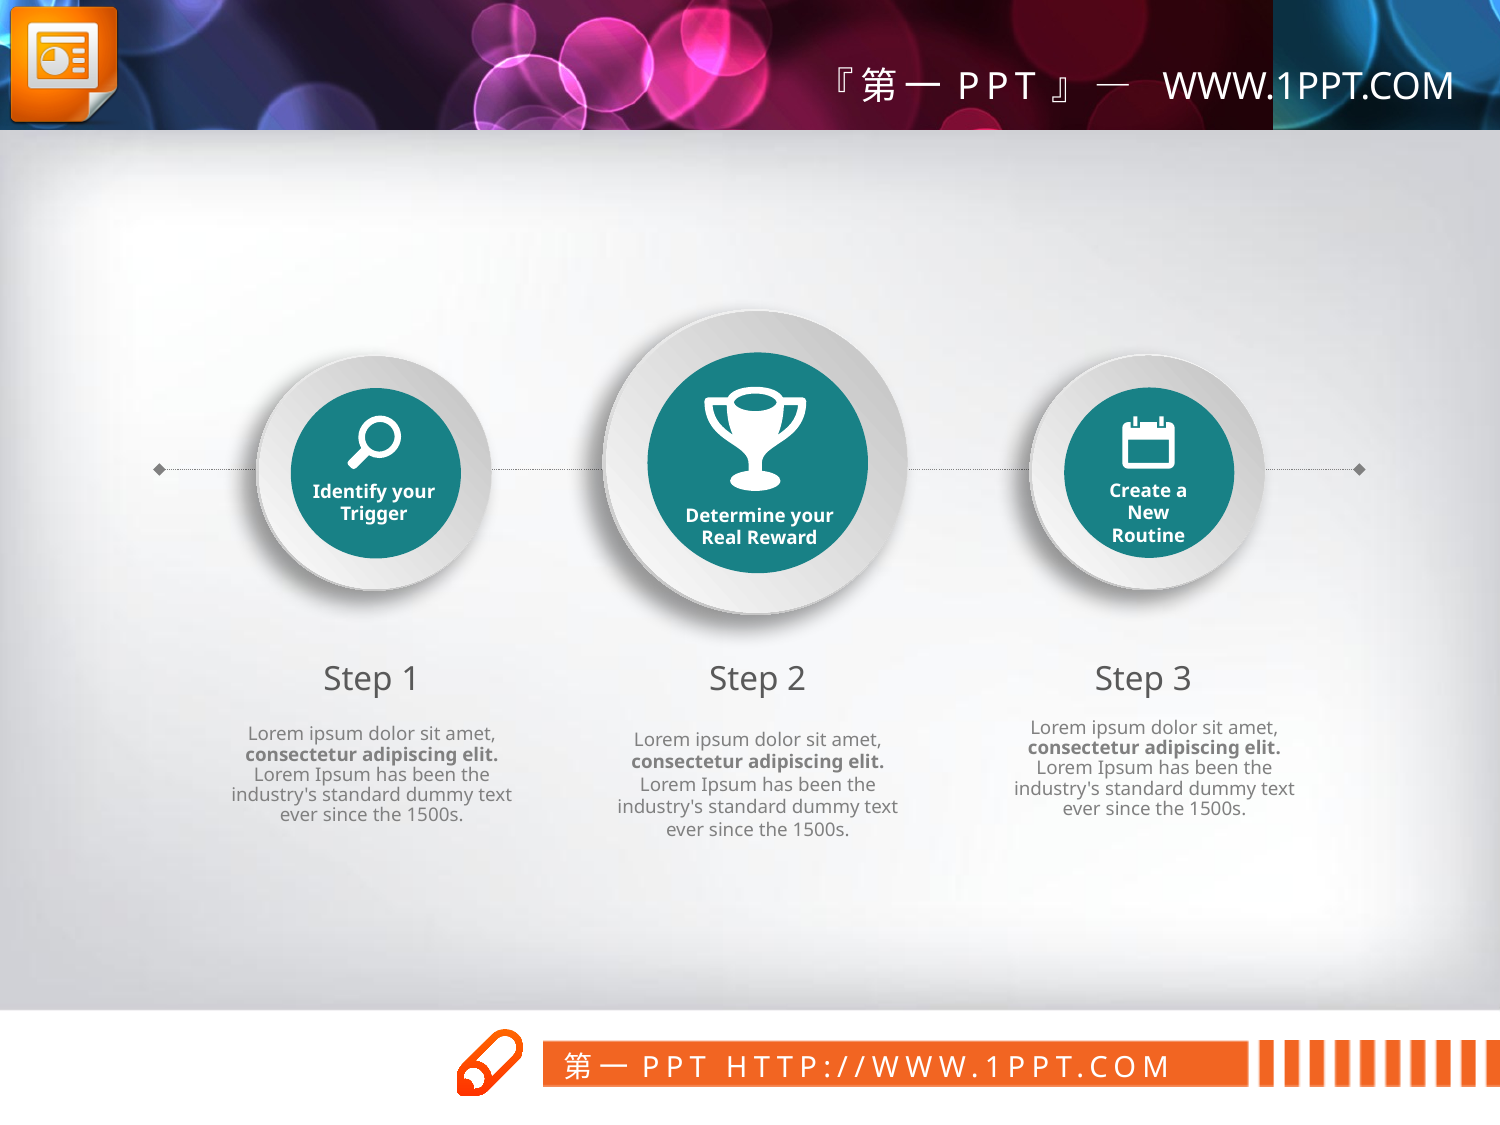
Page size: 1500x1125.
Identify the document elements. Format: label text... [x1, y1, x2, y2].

picture [543, 1040, 1500, 1087]
text_box Step 1 [195, 647, 548, 708]
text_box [256, 354, 492, 591]
text_box Lorem ipsum dolor sit amet, consectetur adipiscing elit. Lorem Ipsum has been the industry's standard dummy text ever since the 1500s. [592, 717, 923, 841]
text_box Lorem ipsum dolor sit amet, consectetur adipiscing elit. Lorem Ipsum has been the industry's standard dummy text ever since the 1500s. [206, 717, 537, 841]
text_box Step 2 [581, 647, 934, 708]
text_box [1029, 353, 1266, 591]
picture [0, 0, 1500, 1012]
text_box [602, 309, 909, 616]
text_box Lorem ipsum dolor sit amet, consectetur adipiscing elit. Lorem Ipsum has been the industry's standard dummy text ever since the 1500s. [989, 710, 1320, 834]
text_box Step 3 [967, 647, 1320, 708]
